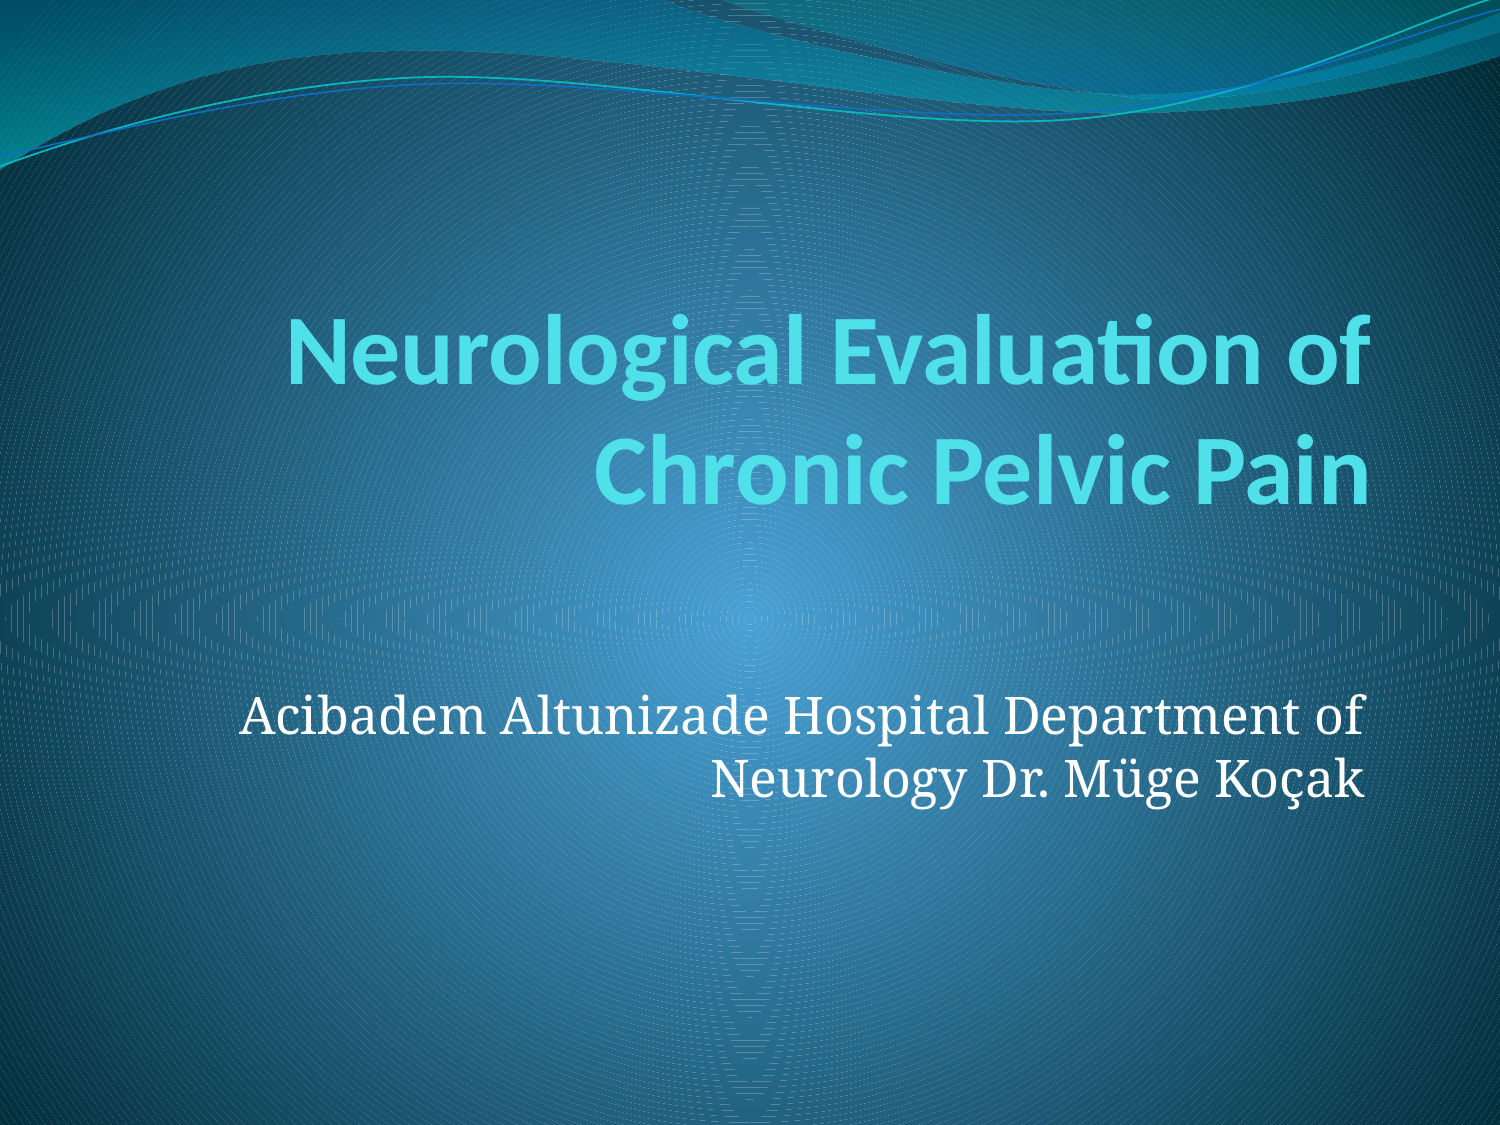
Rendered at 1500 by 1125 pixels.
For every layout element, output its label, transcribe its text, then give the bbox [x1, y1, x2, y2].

subtitle Acibadem Altunizade Hospital Department of Neurology Dr. Müge Koçak [87, 529, 1376, 818]
title Neurological Evaluation of Chronic Pelvic Pain [87, 224, 1376, 525]
